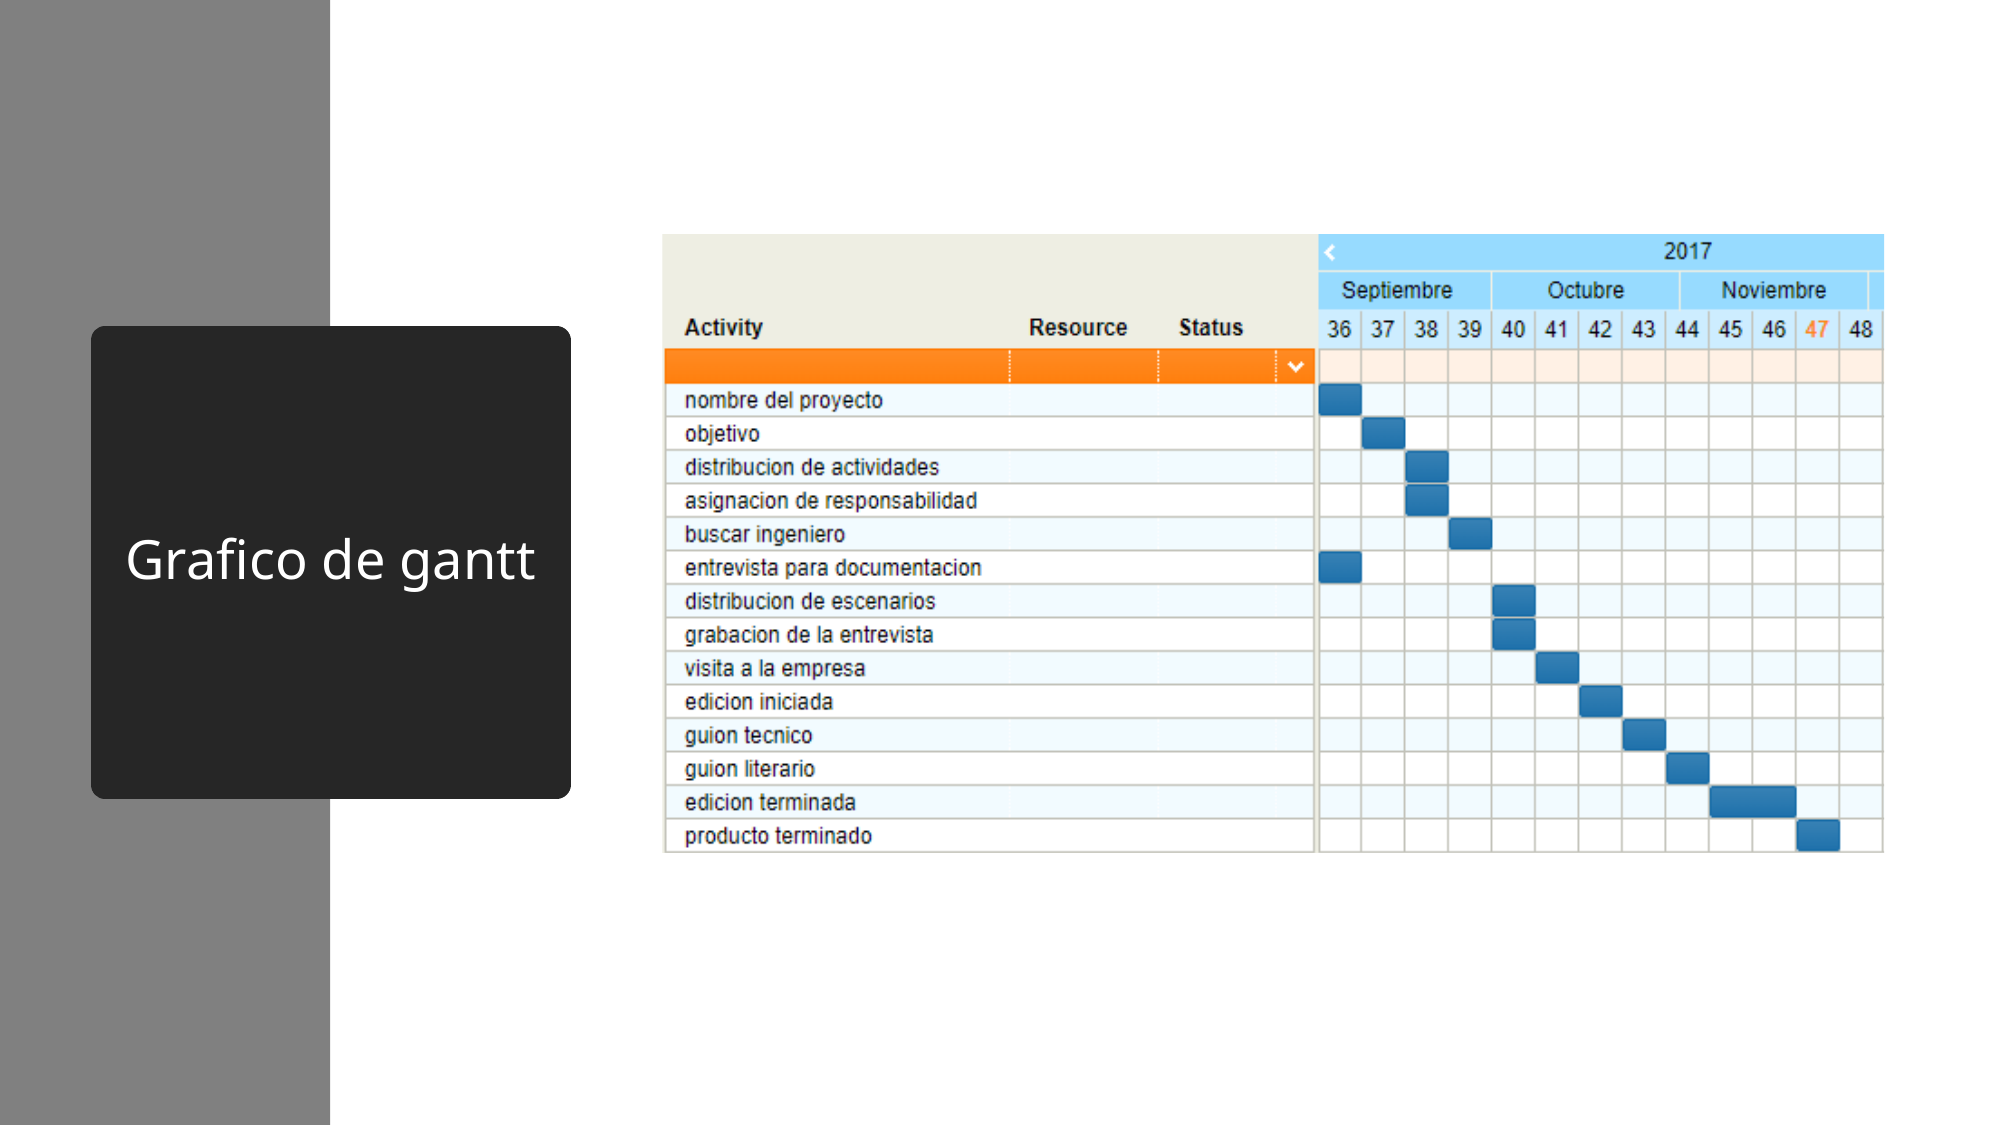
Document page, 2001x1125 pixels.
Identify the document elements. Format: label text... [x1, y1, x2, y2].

title Grafico de gantt [105, 340, 557, 785]
text_box [0, 0, 331, 1125]
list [662, 234, 1885, 853]
